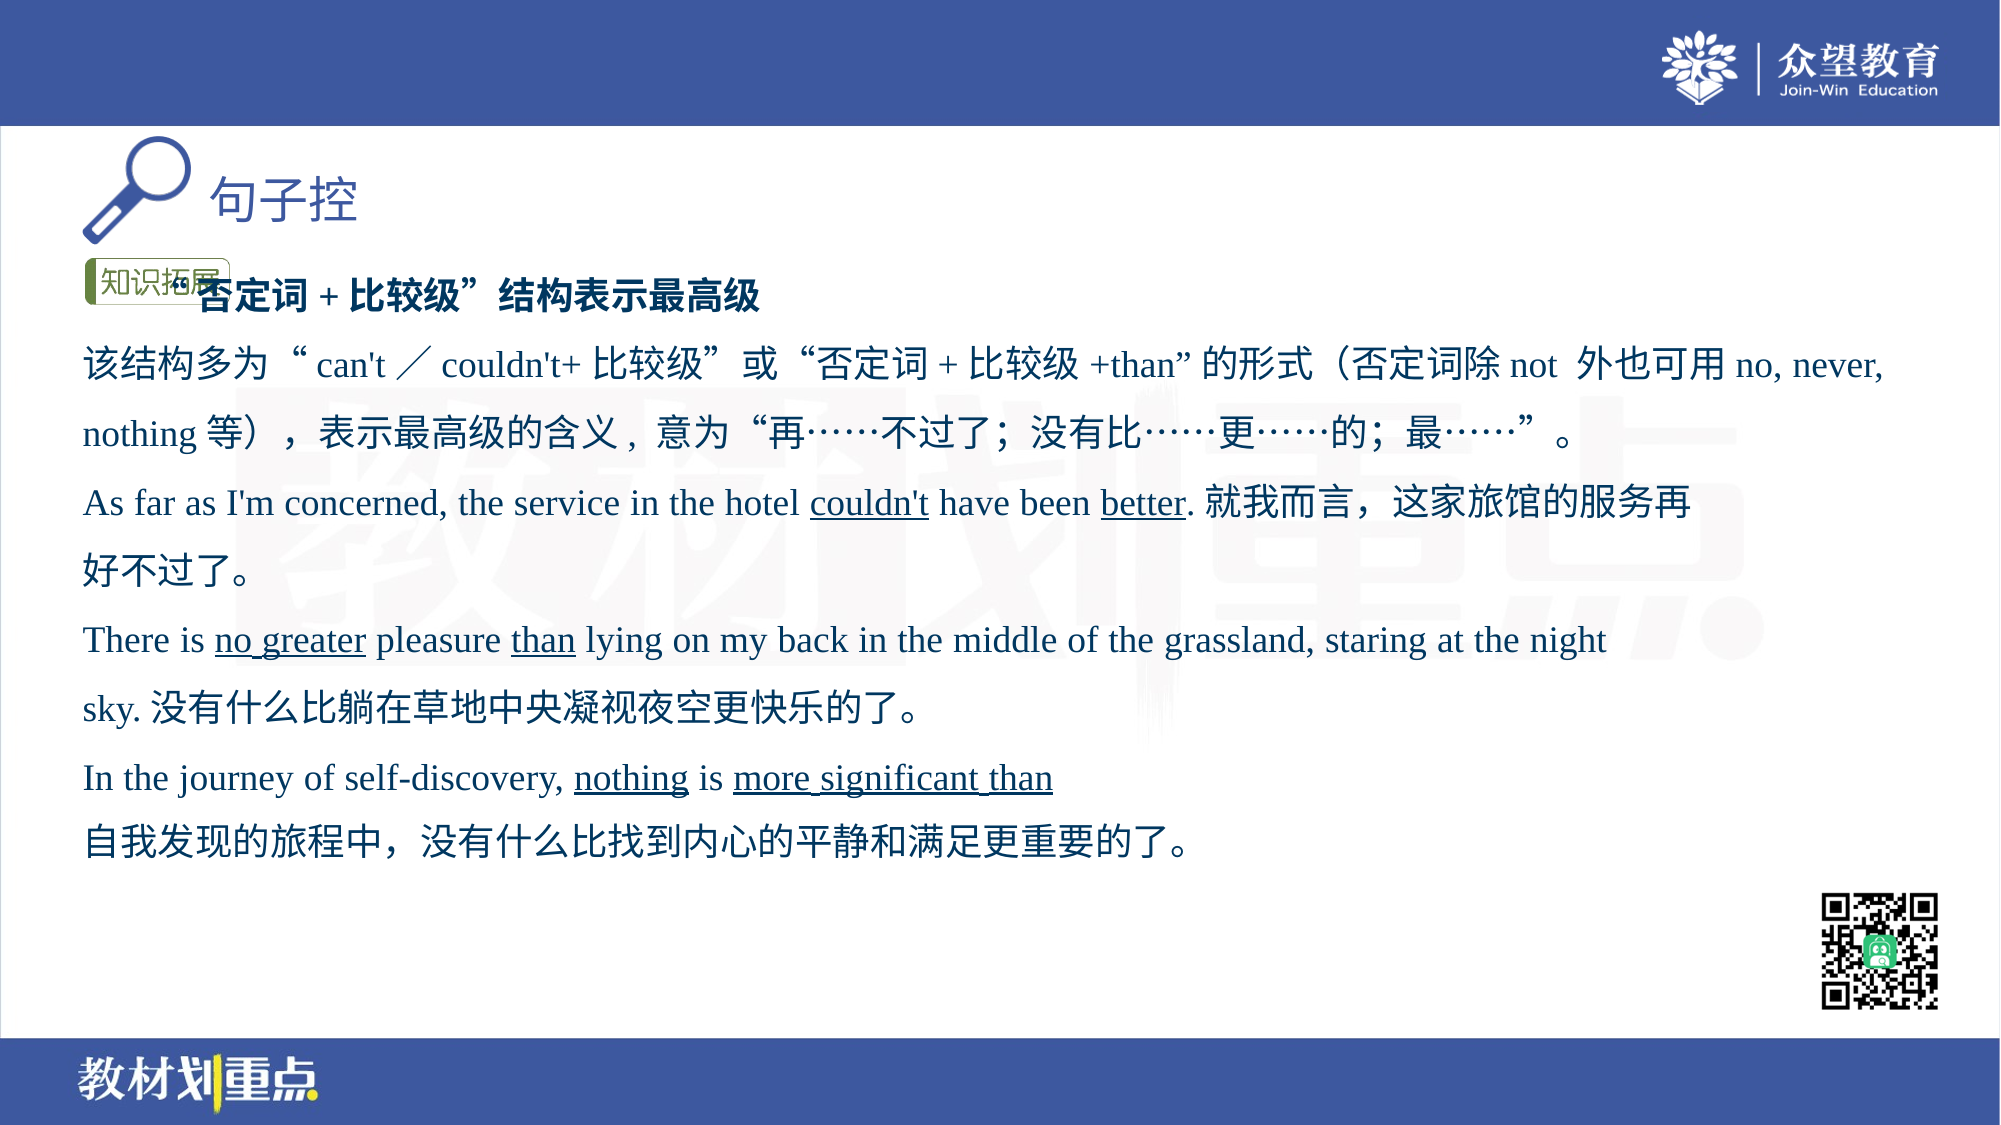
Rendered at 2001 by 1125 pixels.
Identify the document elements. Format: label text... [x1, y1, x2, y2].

text_box “否定词+比较级”结构表示最高级 该结构多为“can't／couldn't+比较级”或“否定词+比较级+than”的形式（否定词除not 外也可用no, never, nothing等），表示最高级的含义, 意为“再……不过了；没有比……更……的；最……”。 As far as I'm concerned, the service in the hotel couldn't have been better.就我而言，这家旅馆的服务再 好不过了。 There is no greater pleasure than lying on my back in the middle of the grassland, staring at the night sky.没有什么比躺在草地中央凝视夜空更快乐的了。 In the journey of self-discovery, nothing is more significant than. .finding inner peace and contentment.在 自我发现的旅程中，没有什么比找到内心的平静和满足更重要的了。 [82, 248, 1817, 856]
picture [0, 0, 2000, 1125]
